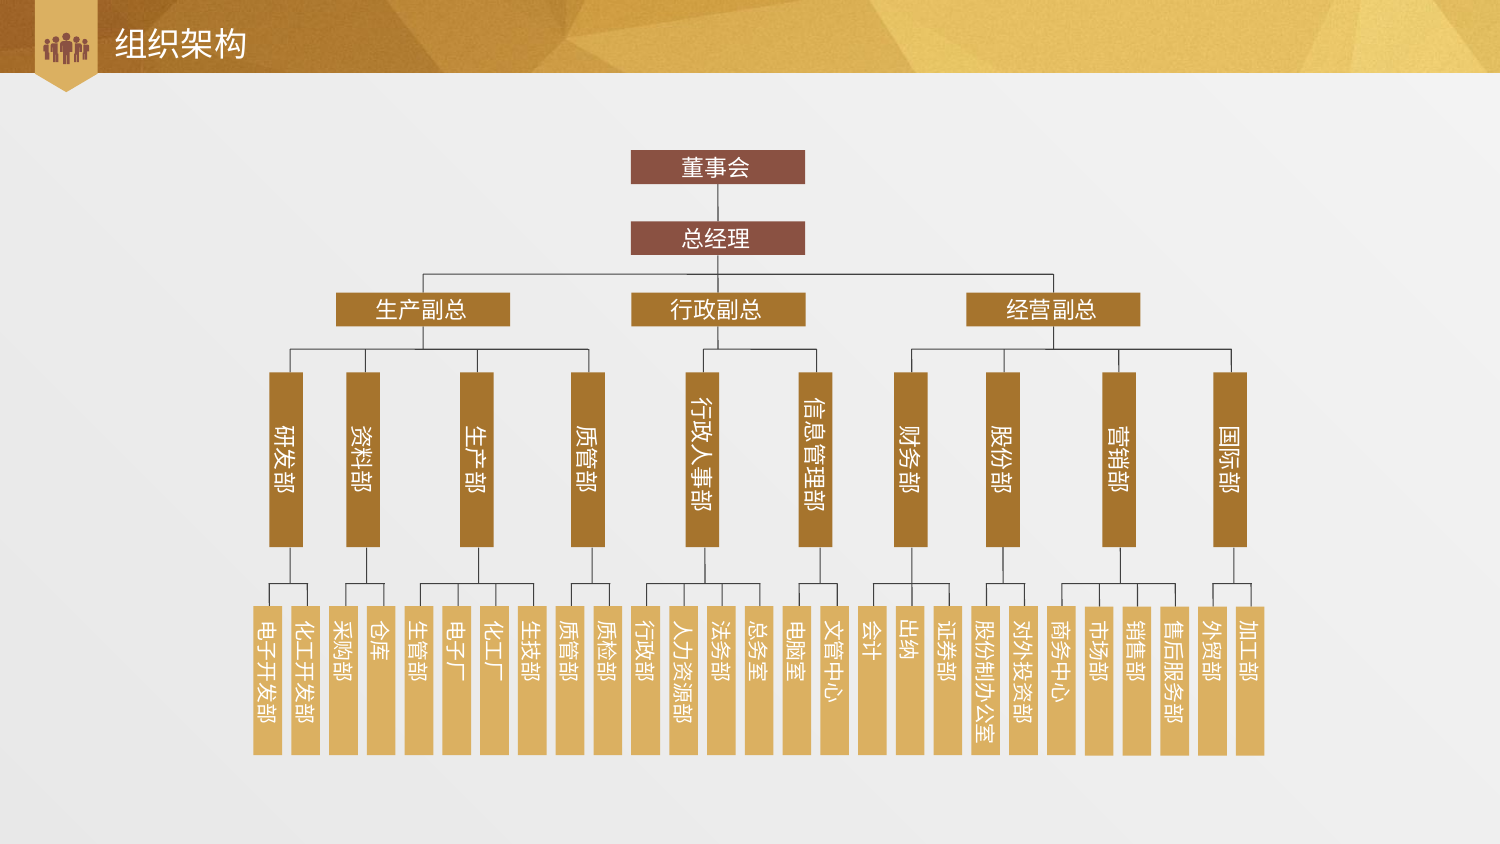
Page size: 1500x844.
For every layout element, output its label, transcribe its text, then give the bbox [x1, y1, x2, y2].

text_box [253, 605, 283, 756]
title 组织架构 [99, 20, 550, 66]
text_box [933, 605, 963, 756]
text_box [895, 605, 925, 756]
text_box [346, 372, 381, 548]
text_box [744, 605, 774, 756]
picture [98, 0, 1500, 73]
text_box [555, 605, 585, 756]
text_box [685, 372, 720, 548]
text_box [442, 605, 472, 756]
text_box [459, 372, 494, 548]
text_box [289, 326, 589, 373]
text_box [1008, 605, 1039, 756]
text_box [966, 292, 1141, 327]
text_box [798, 372, 833, 548]
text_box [631, 292, 806, 327]
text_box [366, 605, 396, 756]
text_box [268, 546, 1253, 607]
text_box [706, 605, 736, 756]
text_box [1102, 372, 1137, 548]
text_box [782, 605, 812, 756]
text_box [971, 605, 1001, 756]
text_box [985, 372, 1021, 548]
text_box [630, 221, 806, 256]
picture [0, 0, 34, 73]
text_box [630, 149, 806, 185]
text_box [328, 605, 359, 756]
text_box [911, 326, 1232, 373]
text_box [570, 372, 606, 548]
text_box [593, 605, 623, 756]
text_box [269, 372, 304, 548]
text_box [1213, 372, 1248, 548]
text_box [630, 605, 661, 756]
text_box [1160, 606, 1190, 756]
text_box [422, 255, 1054, 293]
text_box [820, 605, 850, 756]
text_box [43, 32, 90, 65]
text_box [1046, 605, 1076, 756]
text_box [517, 605, 547, 756]
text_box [1122, 606, 1152, 756]
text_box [404, 605, 434, 756]
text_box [857, 605, 887, 756]
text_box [479, 605, 510, 756]
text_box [703, 326, 817, 373]
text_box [335, 292, 511, 327]
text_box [1235, 606, 1265, 756]
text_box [669, 605, 699, 756]
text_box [1084, 606, 1114, 756]
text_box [893, 372, 928, 548]
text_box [291, 605, 321, 756]
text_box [1197, 606, 1228, 756]
